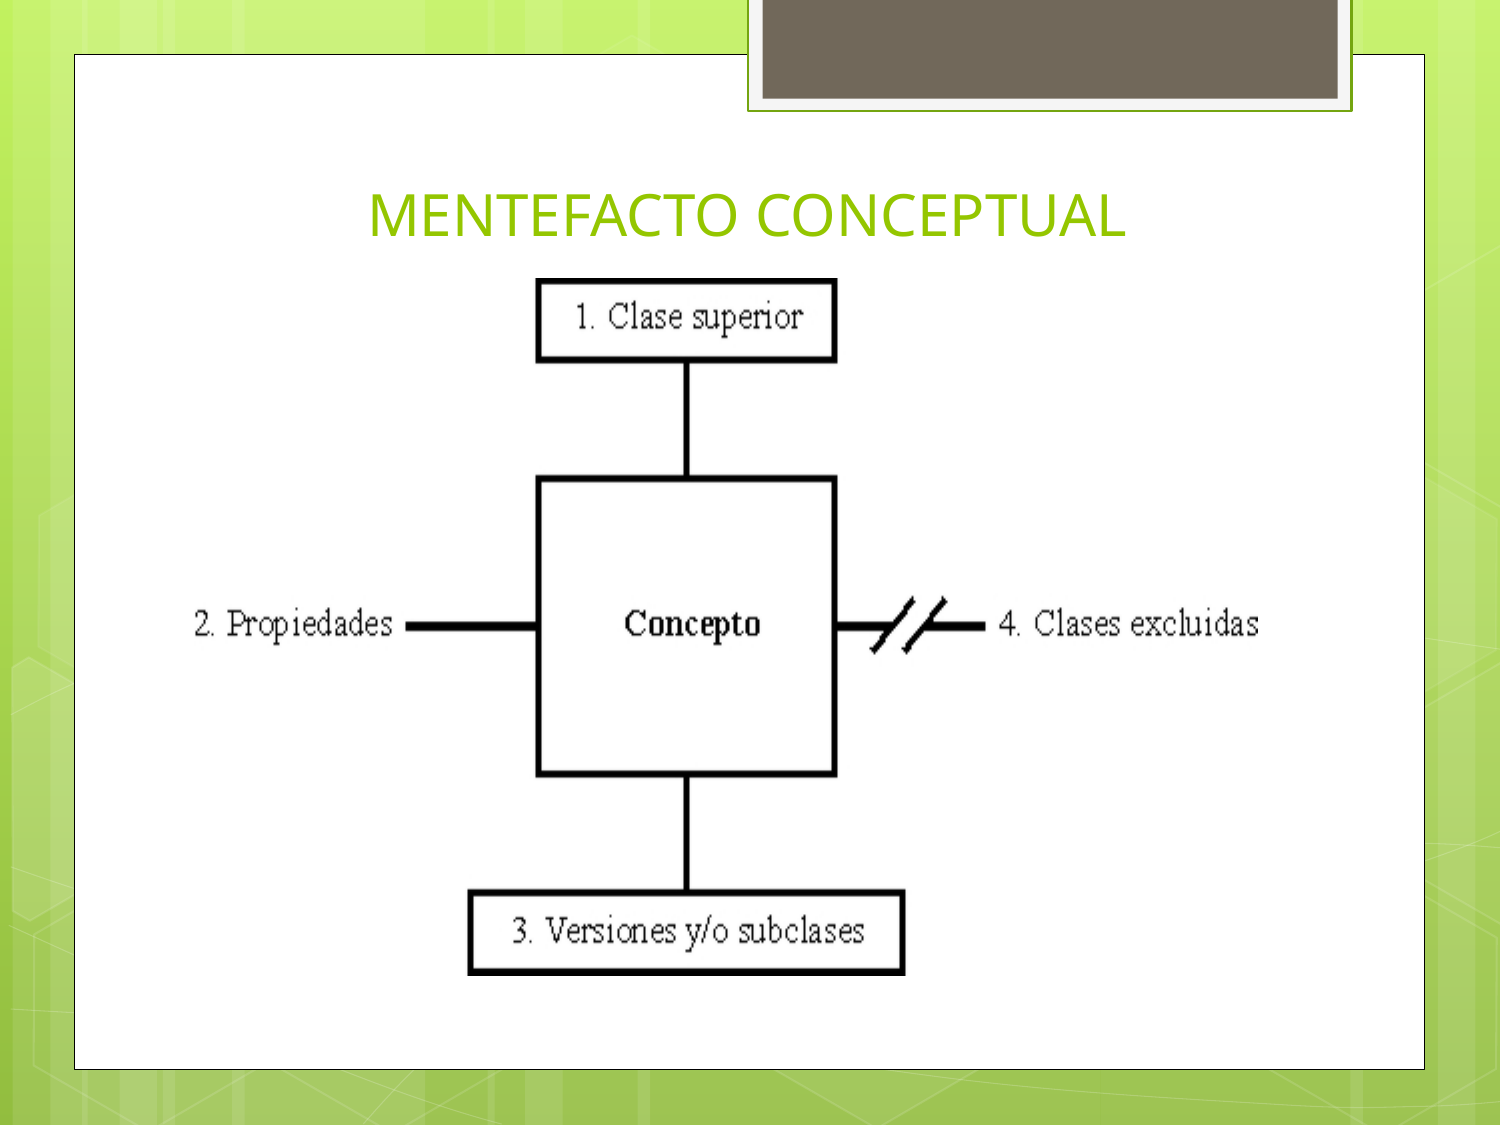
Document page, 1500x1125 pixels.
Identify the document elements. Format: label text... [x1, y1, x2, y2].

picture [194, 278, 1259, 977]
title MENTEFACTO CONCEPTUAL [171, 168, 1324, 256]
